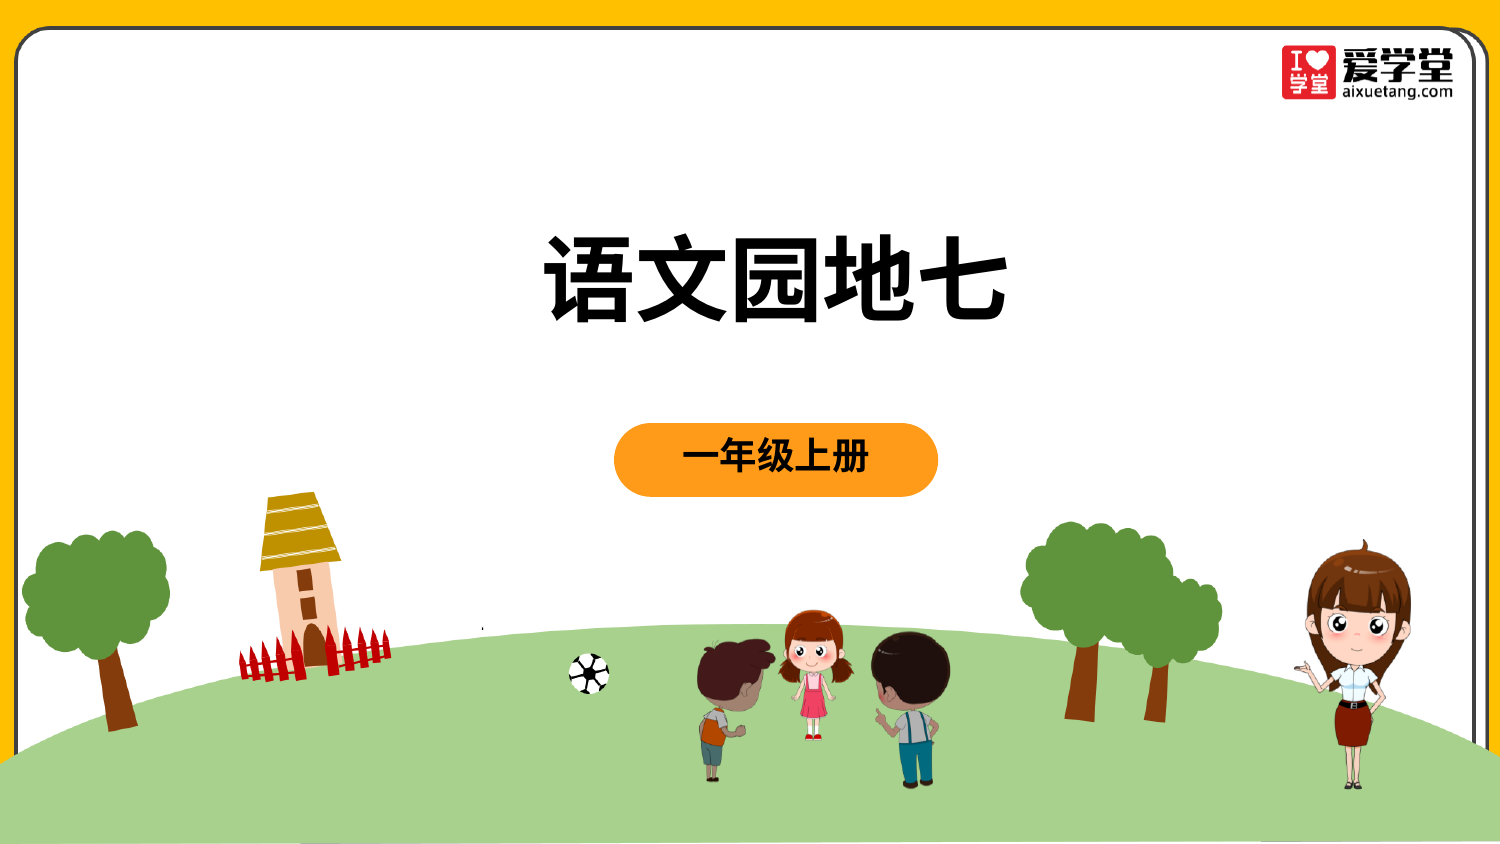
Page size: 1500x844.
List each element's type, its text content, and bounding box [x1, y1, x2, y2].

list 语文园地七 [305, 227, 1247, 340]
list 一年级上册 [613, 431, 939, 545]
picture [0, 0, 1500, 844]
